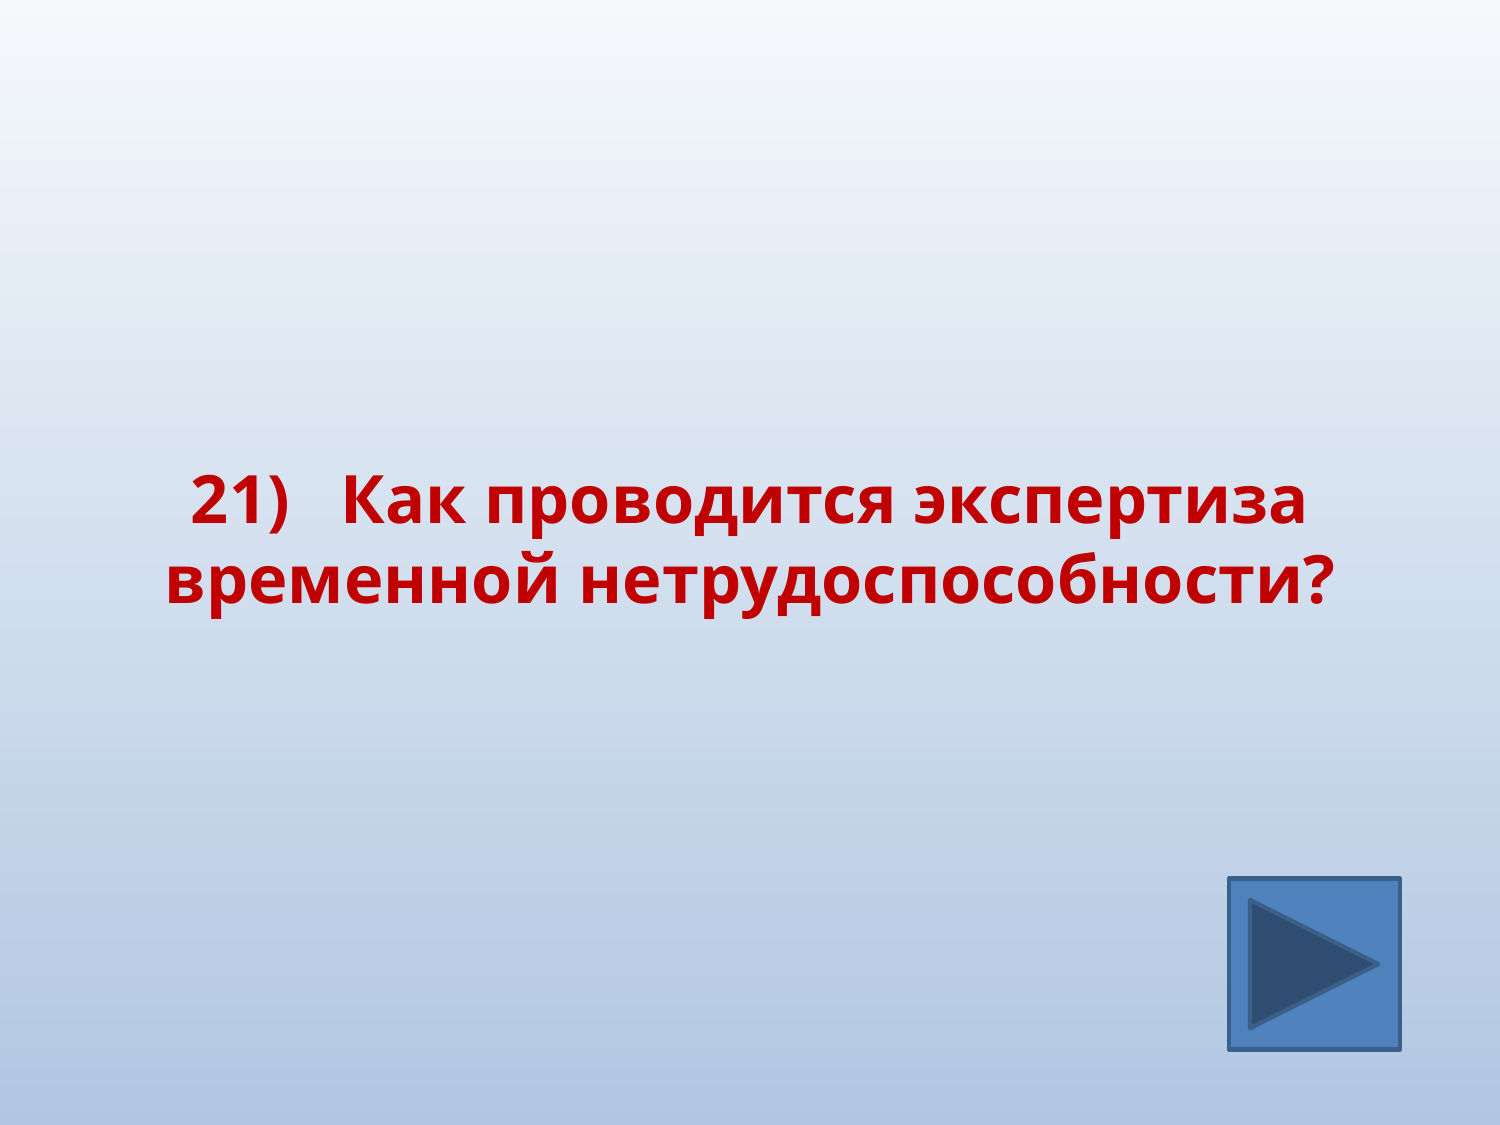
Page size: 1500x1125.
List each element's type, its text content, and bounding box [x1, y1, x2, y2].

list 21) Как проводится экспертиза временной нетрудоспособности? [75, 262, 1425, 1005]
text_box [1227, 876, 1402, 1052]
